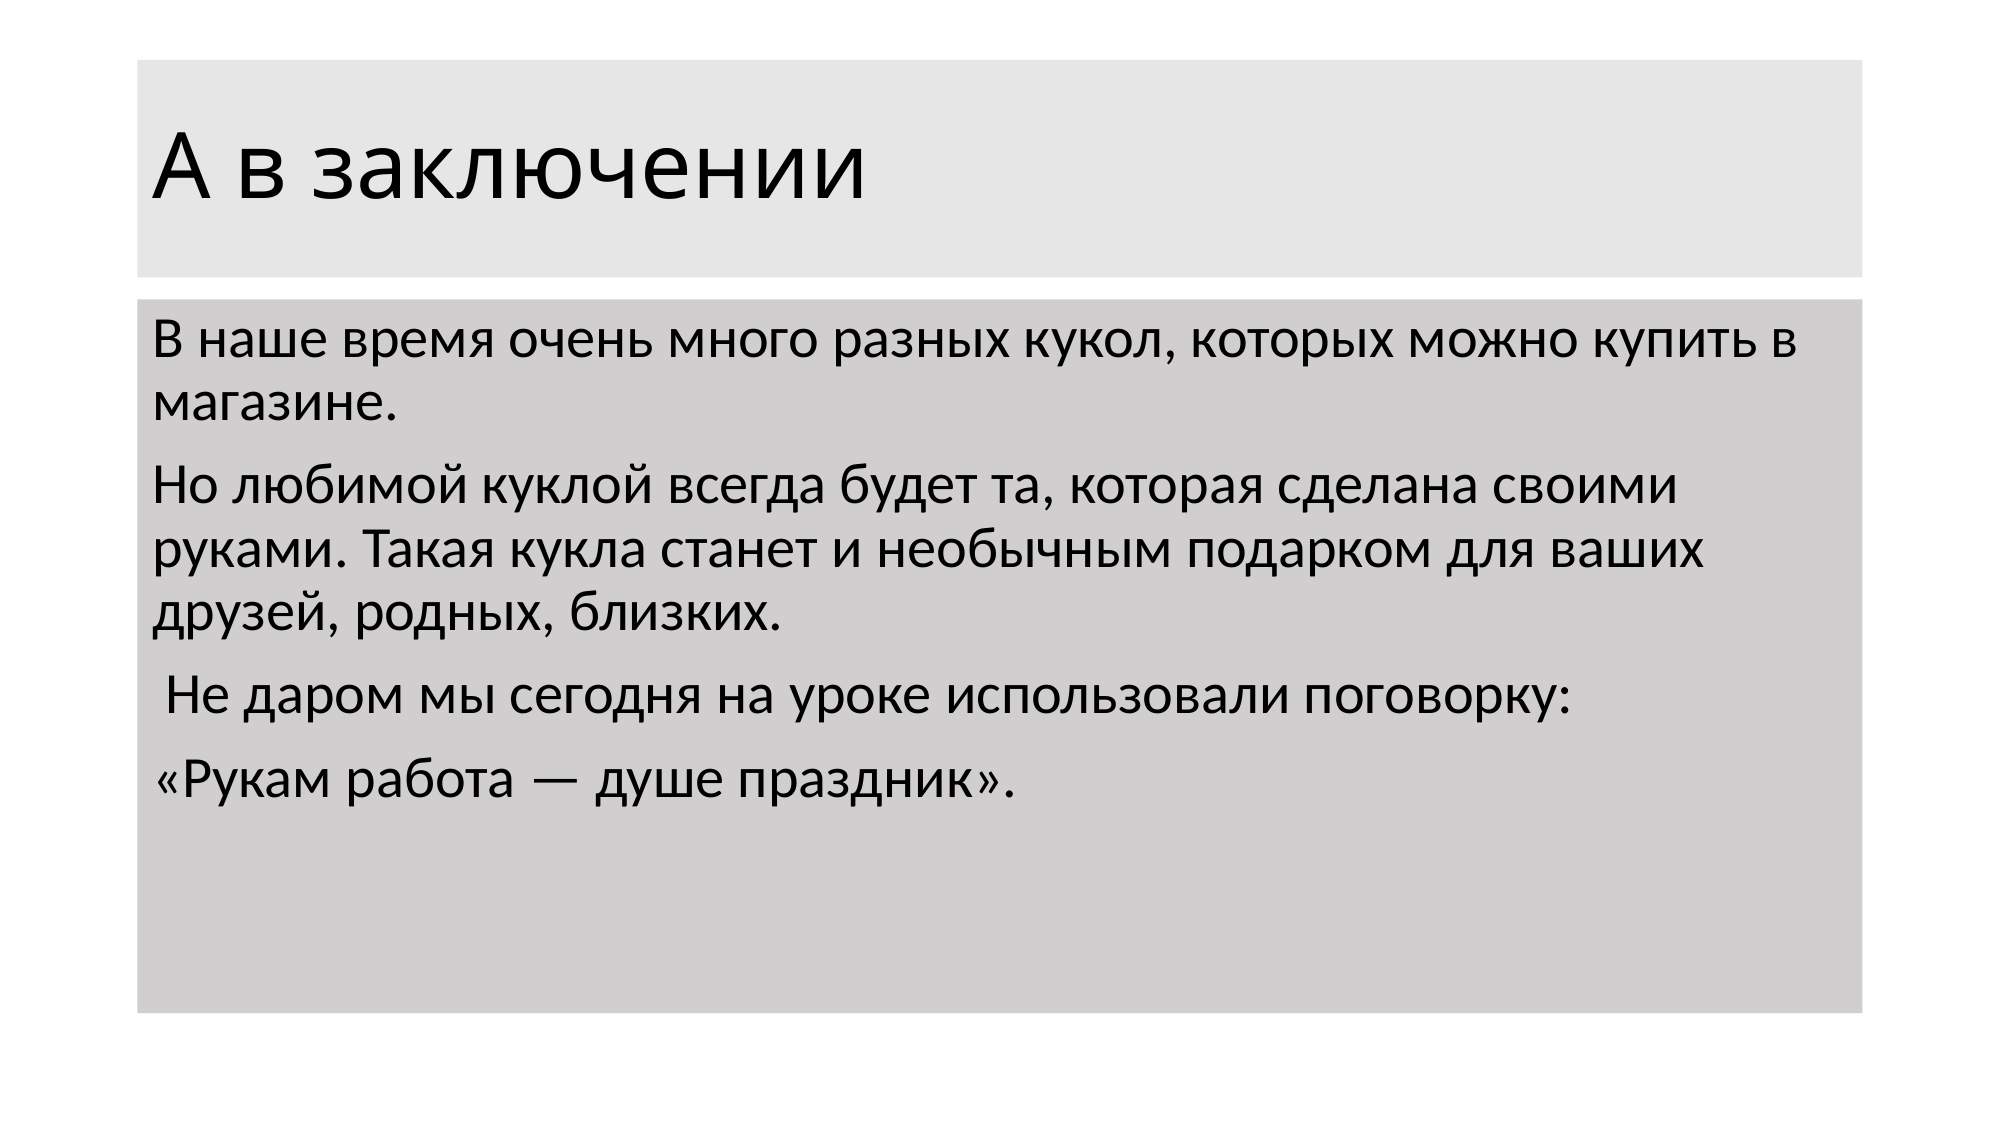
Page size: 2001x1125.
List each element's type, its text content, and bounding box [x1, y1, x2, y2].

list В наше время очень много разных кукол, которых можно купить в магазине. Но любимой куклой всегда будет та, которая сделана своими руками. Такая кукла станет и необычным подарком для ваших друзей, родных, близких. Не даром мы сегодня на уроке использовали поговорку: «Рукам работа — душе праздник». [137, 299, 1863, 1014]
title А в заключении [137, 59, 1863, 278]
